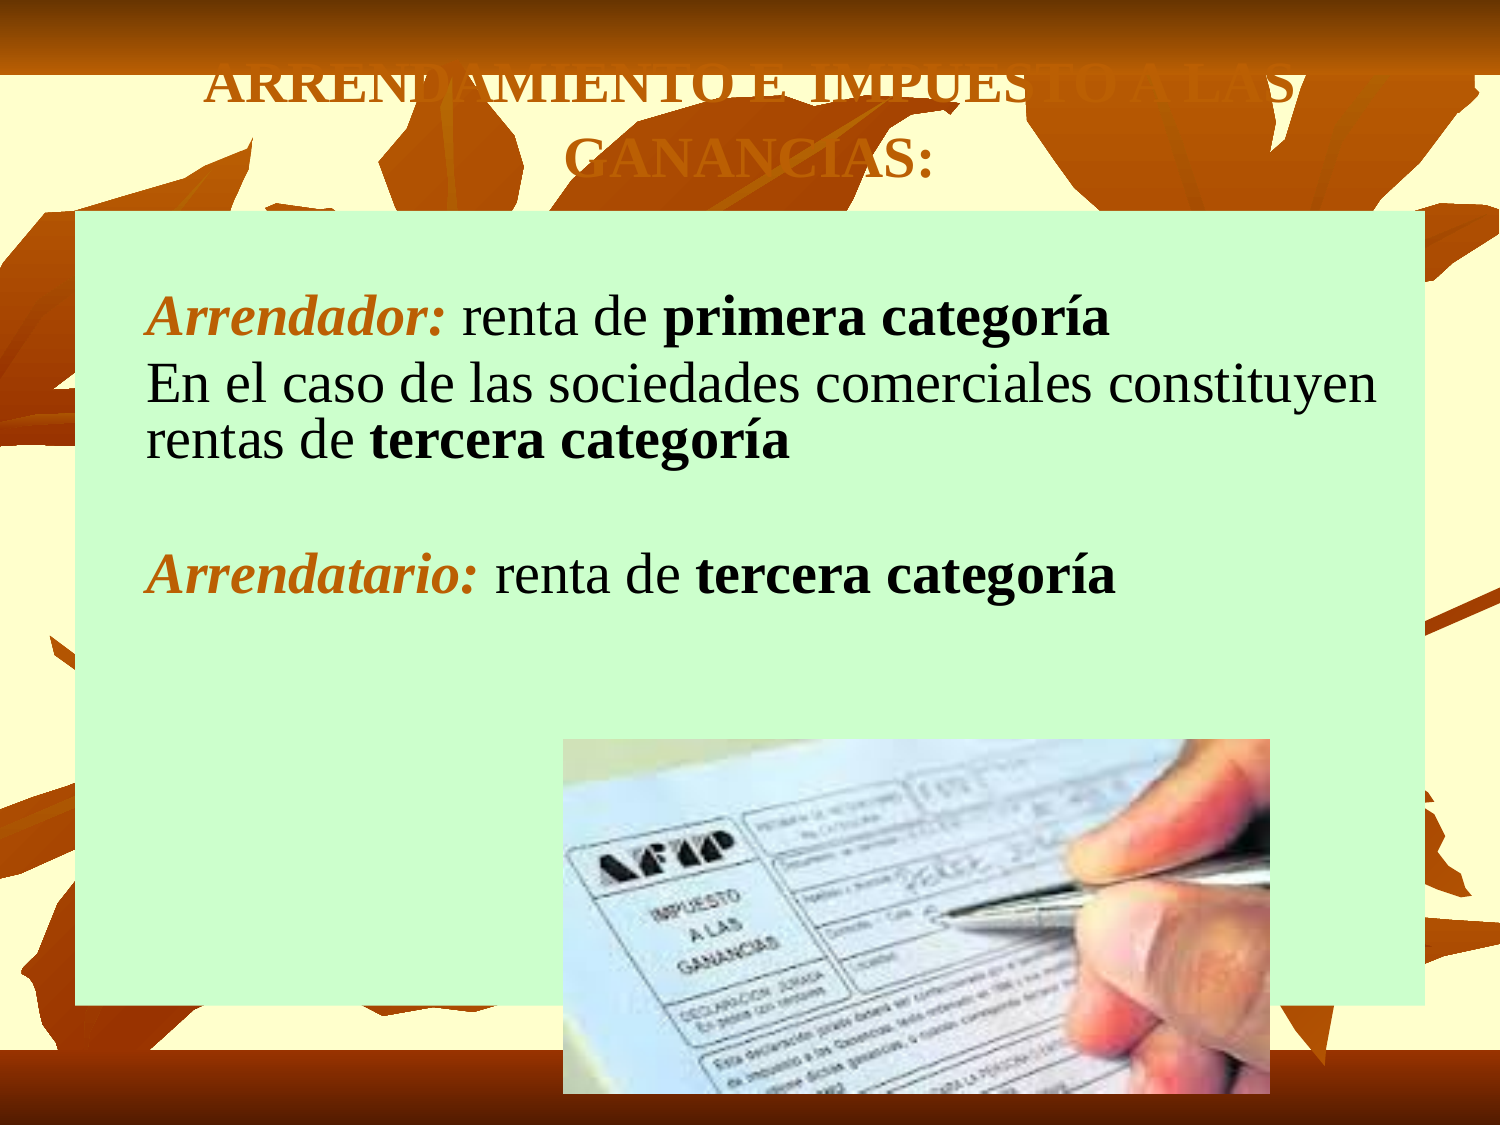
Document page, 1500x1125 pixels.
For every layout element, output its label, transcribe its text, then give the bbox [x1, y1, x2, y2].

picture [562, 739, 1270, 1095]
list Arrendador: renta de primera categoría En el caso de las sociedades comerciales constituyen rentas de tercera categoría Arrendatario: renta de tercera categoría [74, 210, 1426, 1006]
title ARRENDAMIENTO E IMPUESTO A LAS GANANCIAS: [74, 45, 1426, 210]
